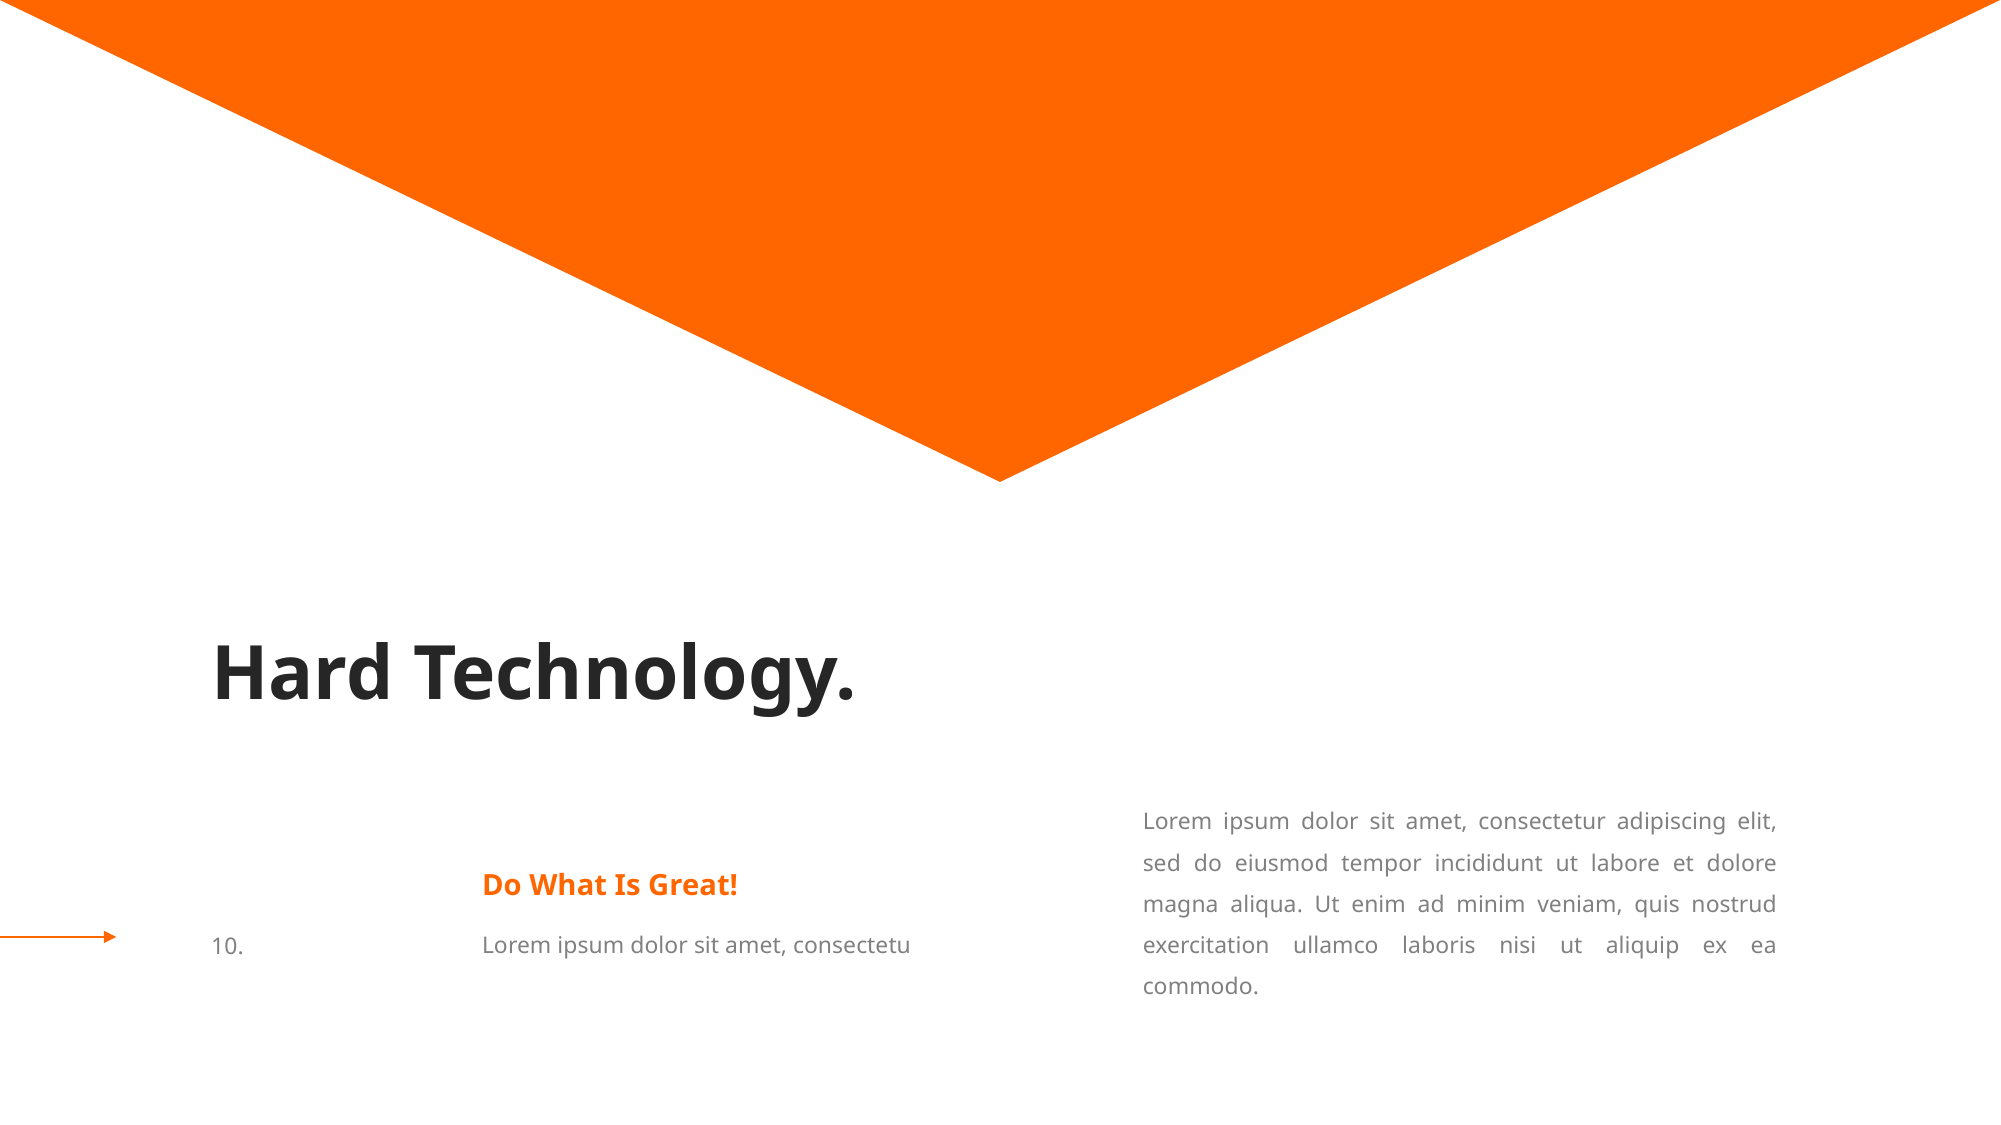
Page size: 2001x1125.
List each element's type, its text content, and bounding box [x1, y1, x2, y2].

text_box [467, 859, 937, 963]
text_box [941, 455, 1059, 484]
text_box Lorem ipsum dolor sit amet, consectetur adipiscing elit, sed do eiusmod tempor incididunt ut labore et dolore magna aliqua. Ut enim ad minim veniam, quis nostrud exercitation ullamco laboris nisi ut aliquip ex ea commodo. [1128, 785, 1793, 1007]
picture [0, 0, 2000, 455]
text_box 10. [196, 910, 276, 967]
text_box Hard Technology. [196, 617, 914, 723]
